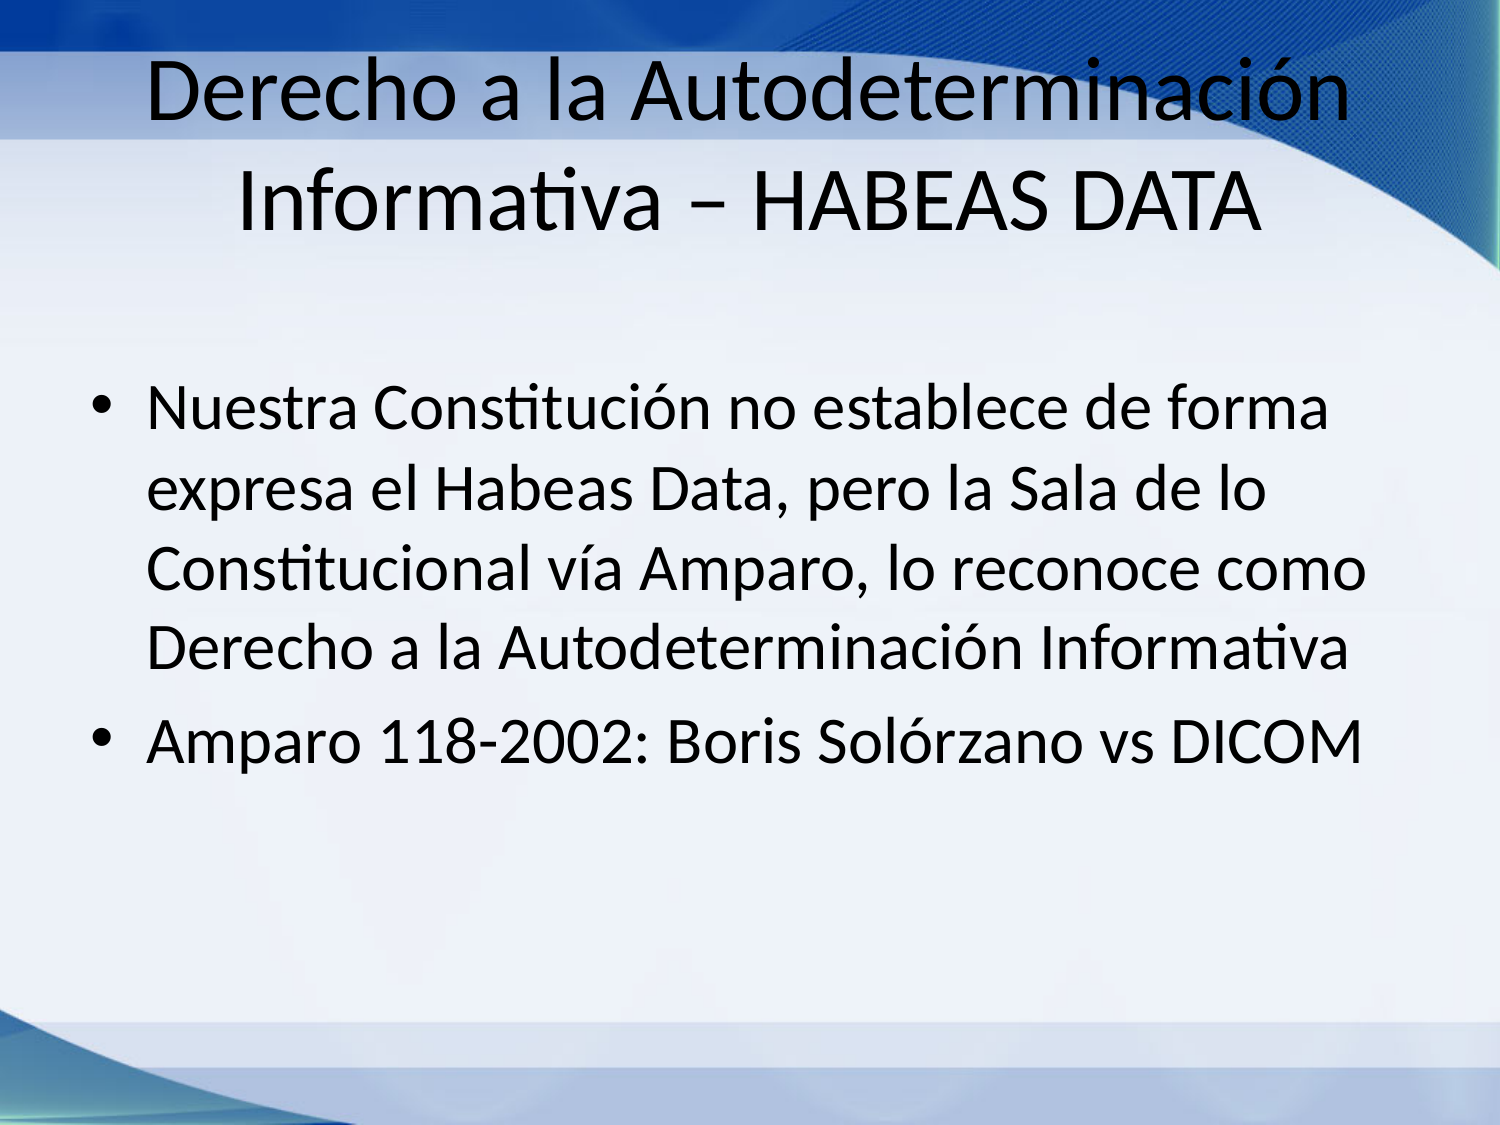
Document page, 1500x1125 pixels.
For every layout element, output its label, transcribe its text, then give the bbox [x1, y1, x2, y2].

list Nuestra Constitución no establece de forma expresa el Habeas Data, pero la Sala de lo Constitucional vía Amparo, lo reconoce como Derecho a la Autodeterminación Informativa Amparo 118-2002: Boris Solórzano vs DICOM [74, 262, 1426, 1006]
picture [0, 0, 1500, 1125]
title Derecho a la Autodeterminación Informativa – HABEAS DATA [74, 44, 1426, 233]
